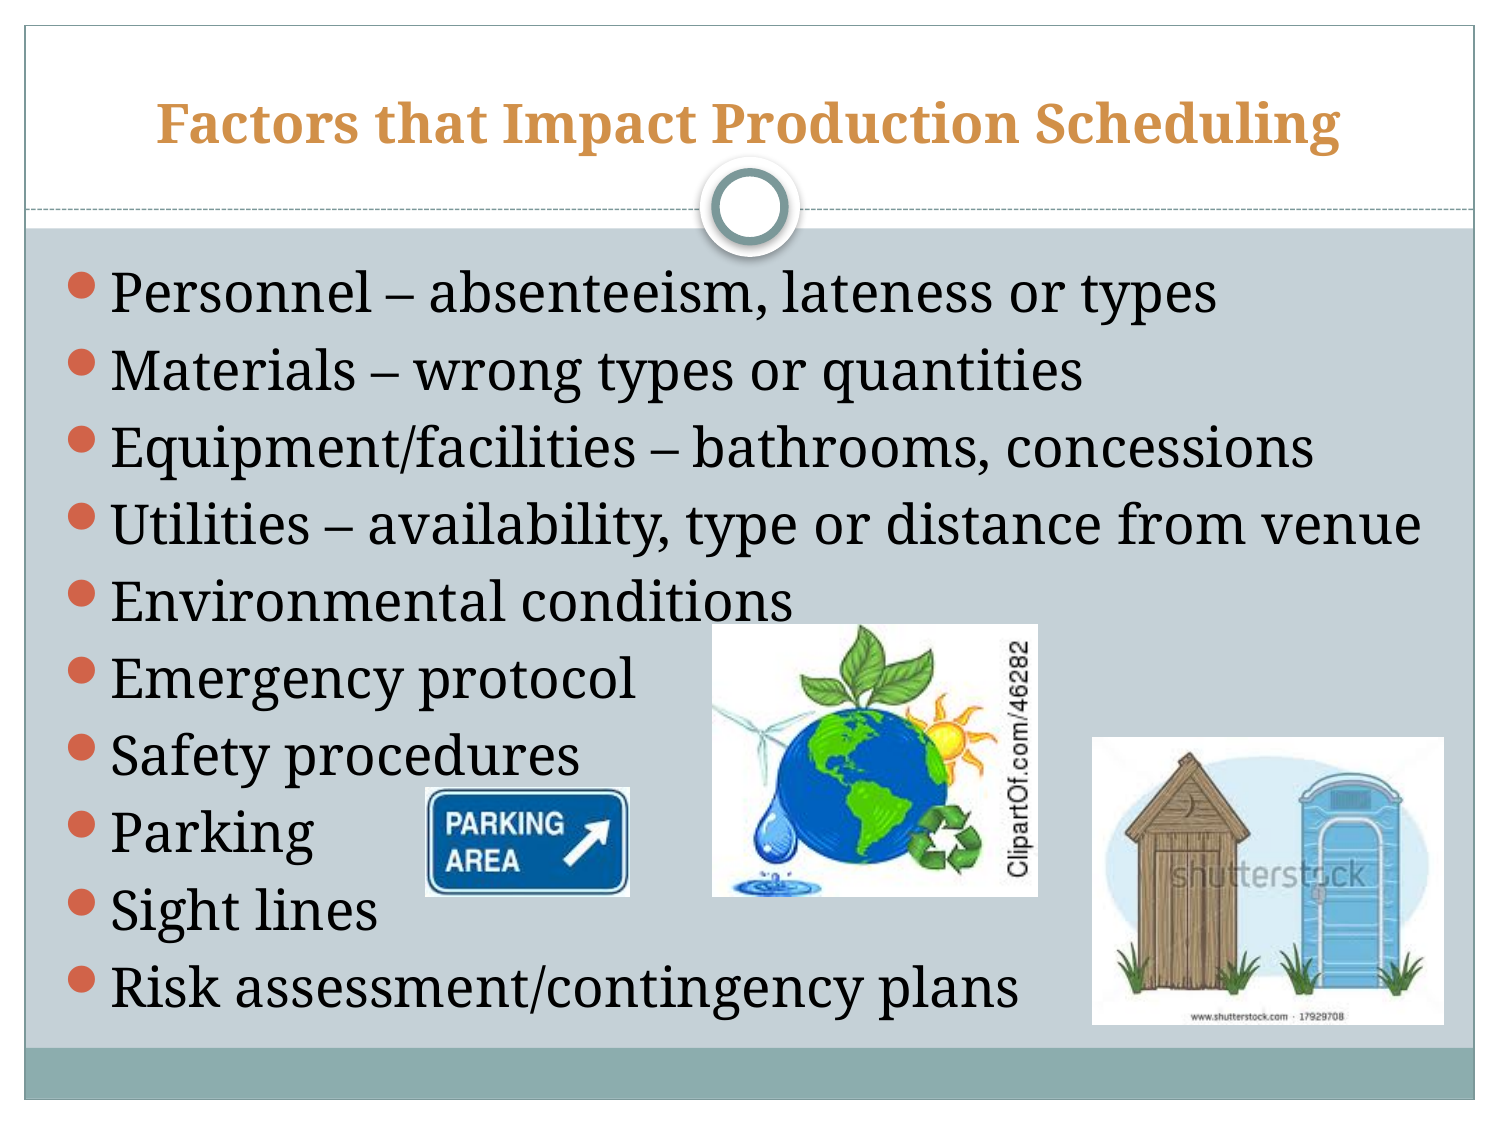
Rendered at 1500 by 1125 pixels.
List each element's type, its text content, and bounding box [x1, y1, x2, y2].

title Factors that Impact Production Scheduling [49, 37, 1450, 162]
list Personnel – absenteeism, lateness or types Materials – wrong types or quantities Equipment/facilities – bathrooms, concessions Utilities – availability, type or distance from venue Environmental conditions Emergency protocol Safety procedures Parking Sight lines Risk assessment/contingency plans [49, 250, 1445, 1038]
picture [1091, 737, 1444, 1026]
picture [712, 624, 1038, 898]
picture [424, 787, 630, 898]
